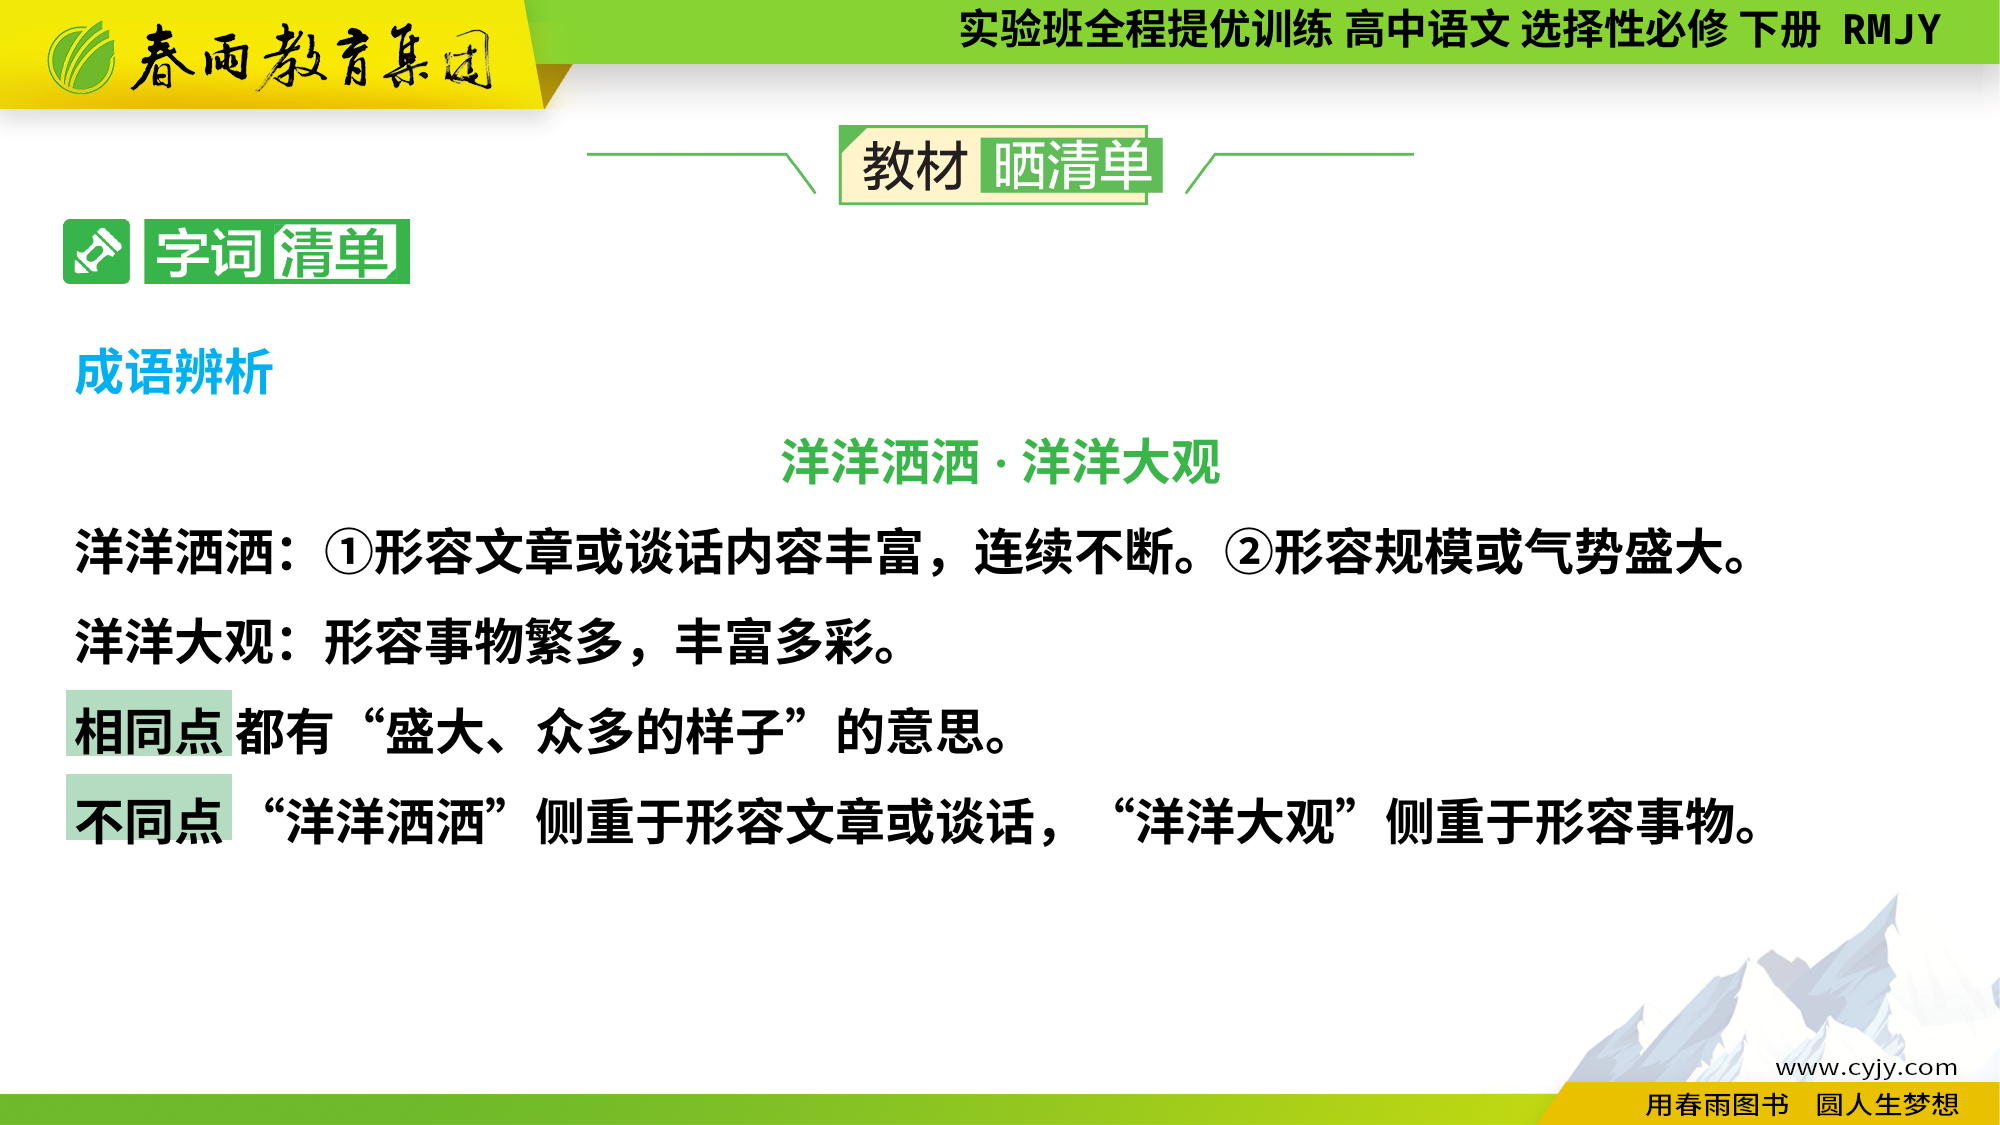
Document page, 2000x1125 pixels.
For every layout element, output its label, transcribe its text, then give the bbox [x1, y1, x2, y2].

list 成语辨析 洋洋洒洒·洋洋大观 洋洋洒洒：①形容文章或谈话内容丰富，连续不断。②形容规模或气势盛大。 洋洋大观：形容事物繁多，丰富多彩。 相同点 都有“盛大、众多的样子”的意思。 不同点 “洋洋洒洒”侧重于形容文章或谈话，“洋洋大观”侧重于形容事物。 [59, 302, 1944, 864]
picture [0, 0, 2000, 1125]
